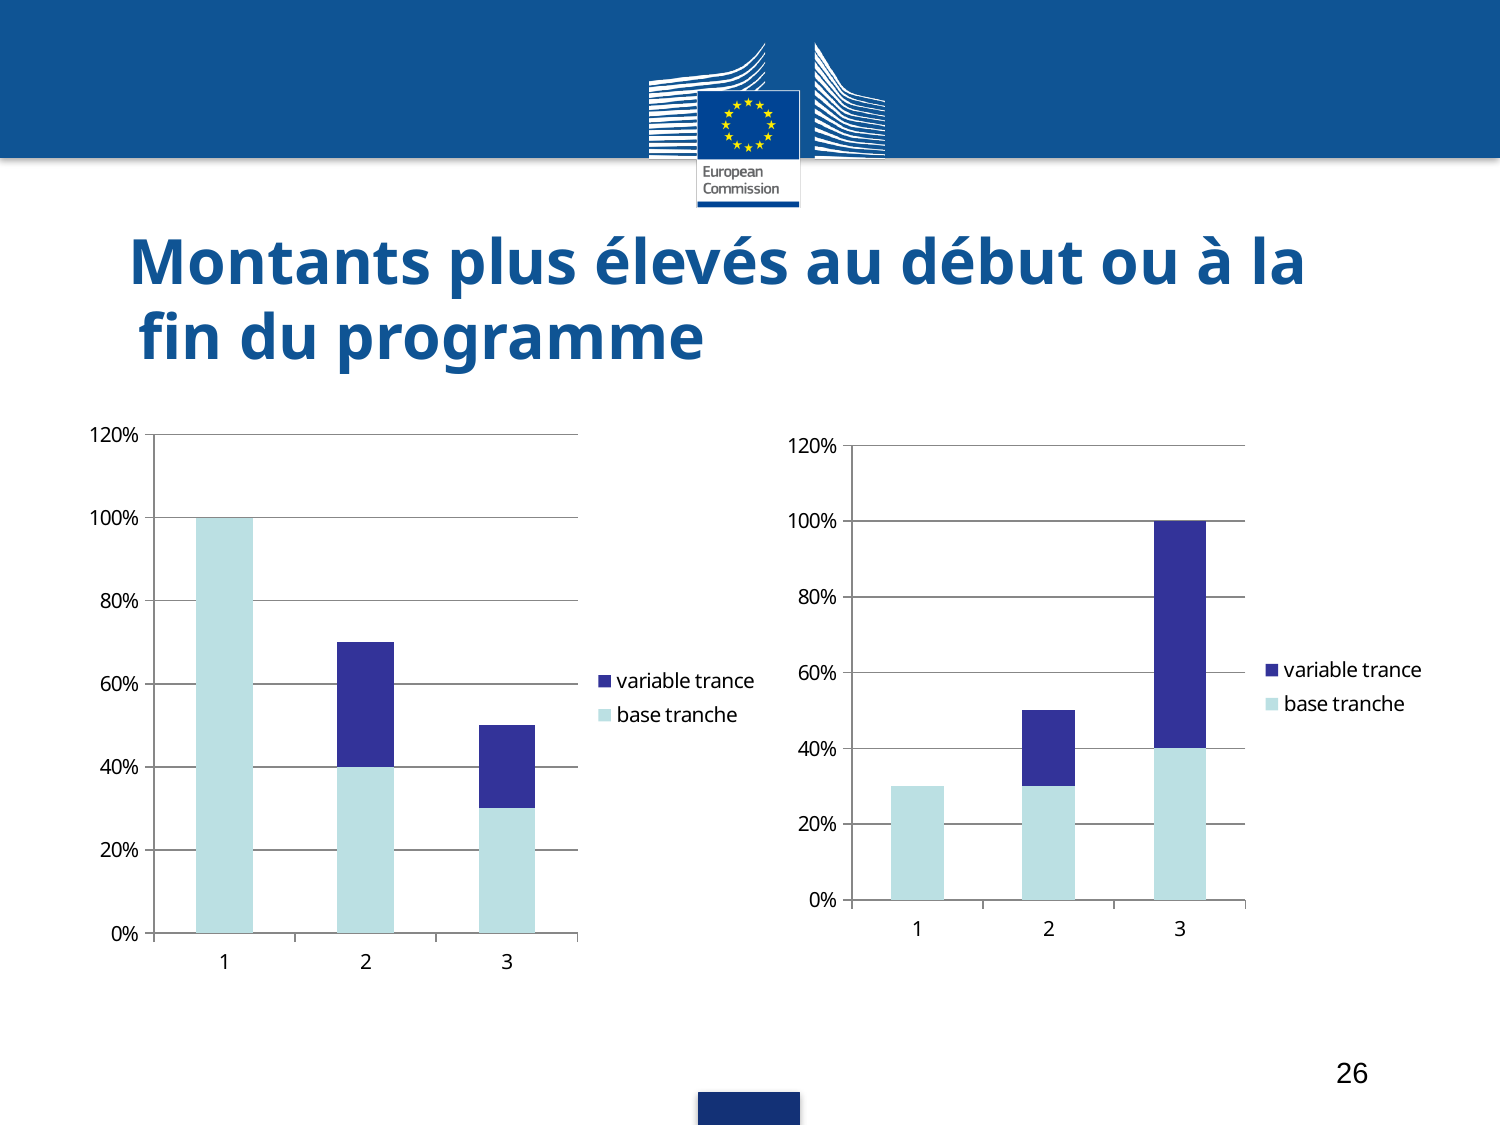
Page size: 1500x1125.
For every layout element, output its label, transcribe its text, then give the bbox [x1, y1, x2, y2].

chart [74, 408, 1442, 988]
slide_number 26 [1033, 1046, 1384, 1125]
title Montants plus élevés au début ou à la fin du programme [64, 219, 1416, 374]
picture [649, 42, 885, 208]
